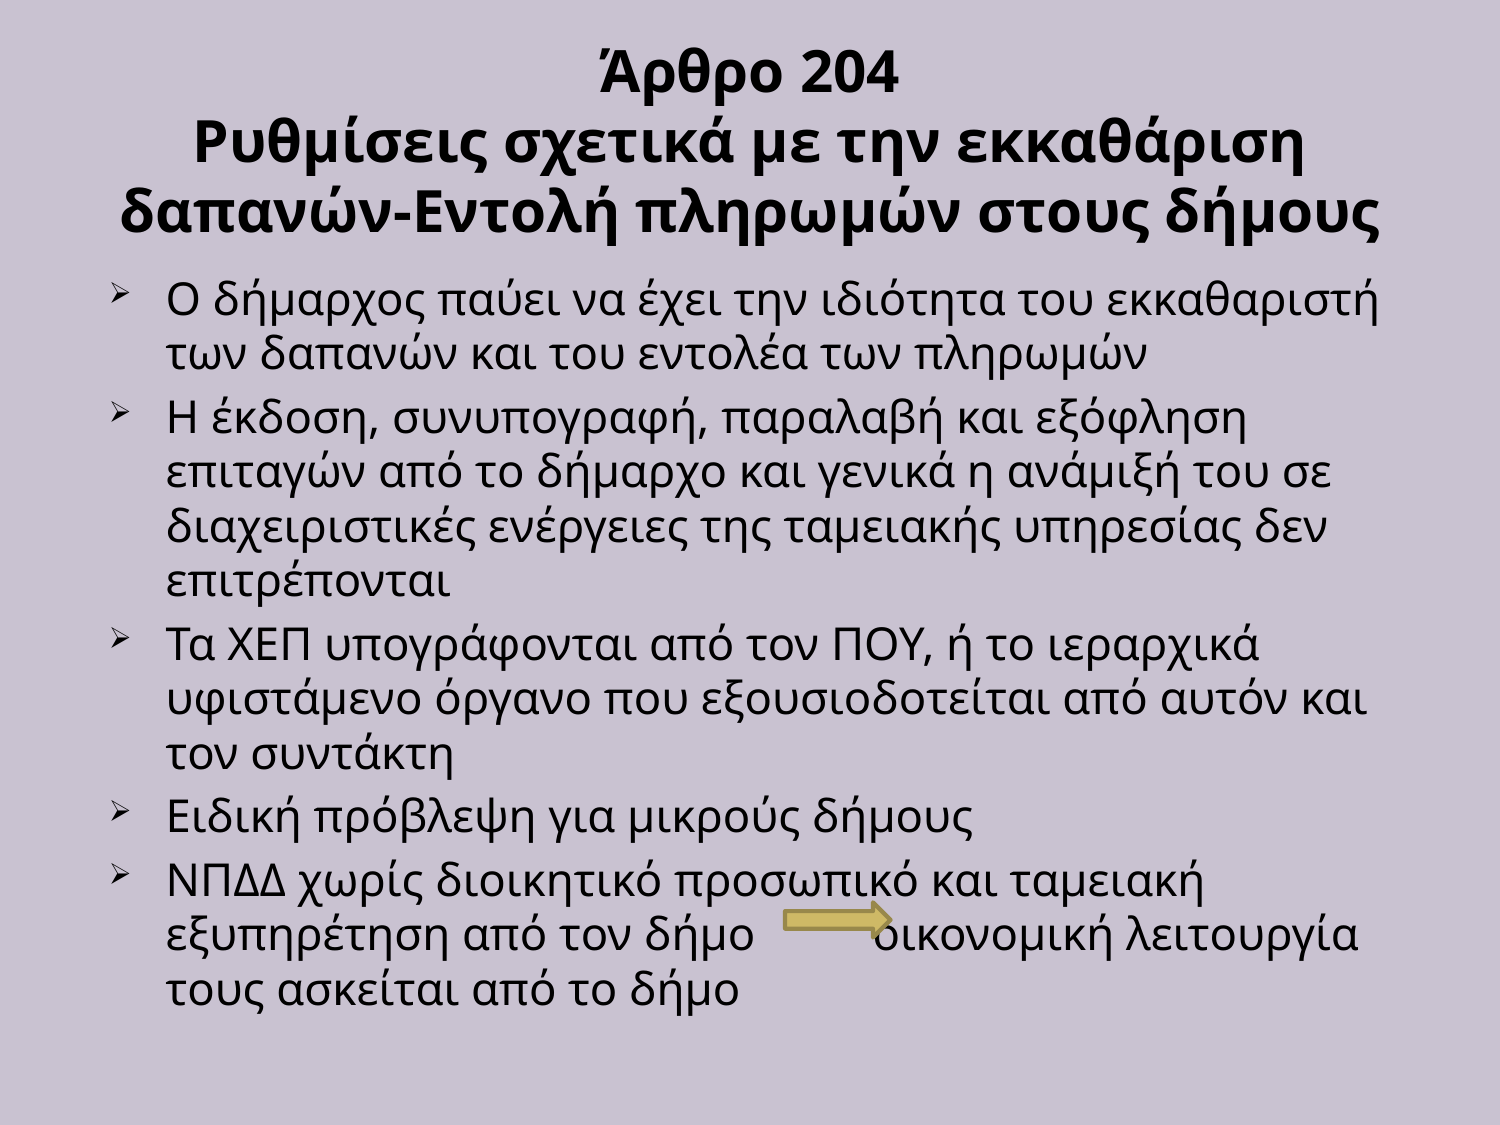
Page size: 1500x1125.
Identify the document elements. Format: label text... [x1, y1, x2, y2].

text_box [782, 900, 893, 940]
title Άρθρο 204 Ρυθμίσεις σχετικά με την εκκαθάριση δαπανών-Εντολή πληρωμών στους δήμους [75, 45, 1425, 233]
list Ο δήμαρχος παύει να έχει την ιδιότητα του εκκαθαριστή των δαπανών και του εντολέα των πληρωμών Η έκδοση, συνυπογραφή, παραλαβή και εξόφληση επιταγών από το δήμαρχο και γενικά η ανάμιξή του σε διαχειριστικές ενέργειες της ταμειακής υπηρεσίας δεν επιτρέπονται Τα ΧΕΠ υπογράφονται από τον ΠΟΥ, ή το ιεραρχικά υφιστάμενο όργανο που εξουσιοδοτείται από αυτόν και τον συντάκτη Ειδική πρόβλεψη για μικρούς δήμους ΝΠΔΔ χωρίς διοικητικό προσωπικό και ταμειακή εξυπηρέτηση από τον δήμο οικονομική λειτουργία τους ασκείται από το δήμο [75, 262, 1425, 1035]
